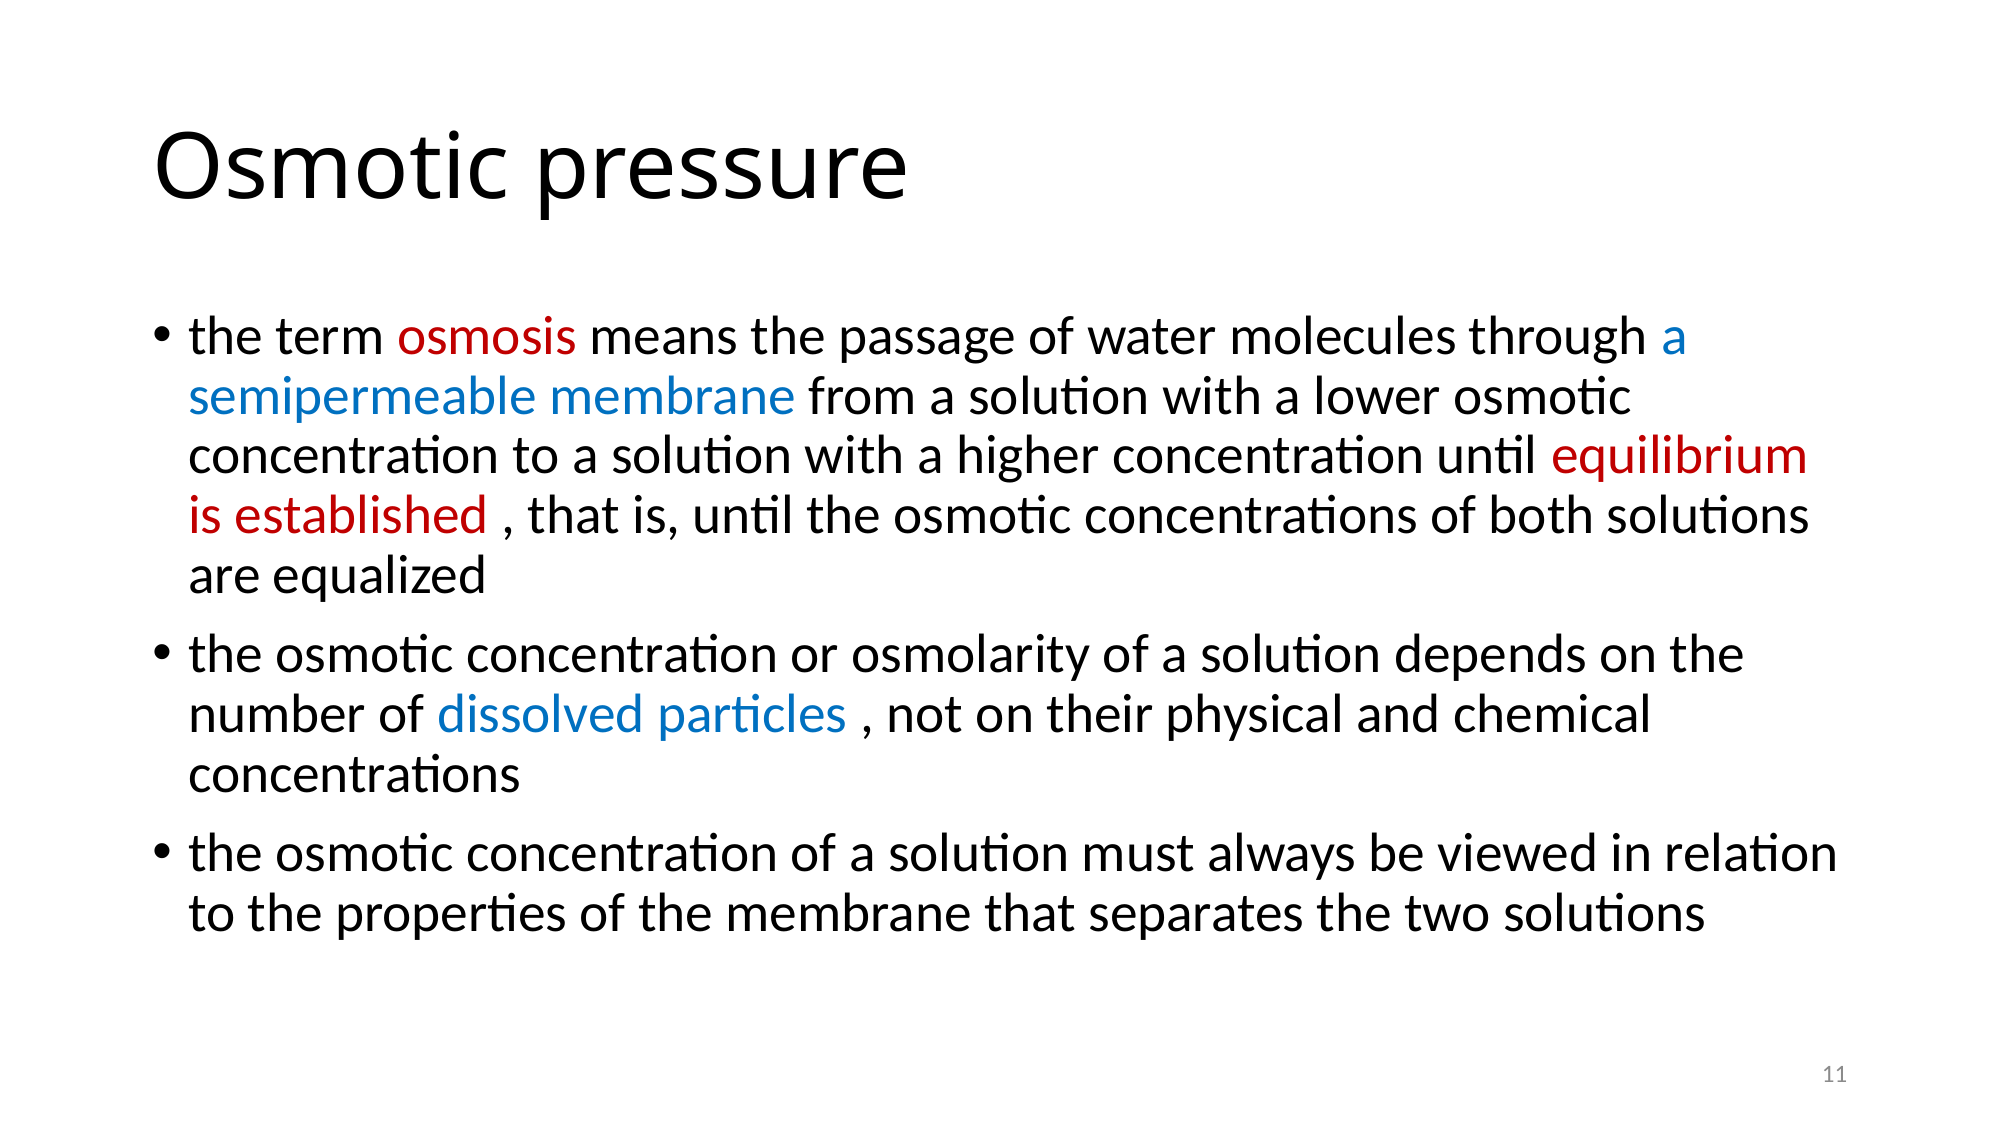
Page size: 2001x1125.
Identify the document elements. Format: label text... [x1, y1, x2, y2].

slide_number 11 [1412, 1042, 1863, 1103]
list the term osmosis means the passage of water molecules through a semipermeable membrane from a solution with a lower osmotic concentration to a solution with a higher concentration until equilibrium is established , that is, until the osmotic concentrations of both solutions are equalized the osmotic concentration or osmolarity of a solution depends on the number of dissolved particles , not on their physical and chemical concentrations the osmotic concentration of a solution must always be viewed in relation to the properties of the membrane that separates the two solutions [137, 299, 1863, 1014]
title Osmotic pressure [137, 59, 1863, 278]
